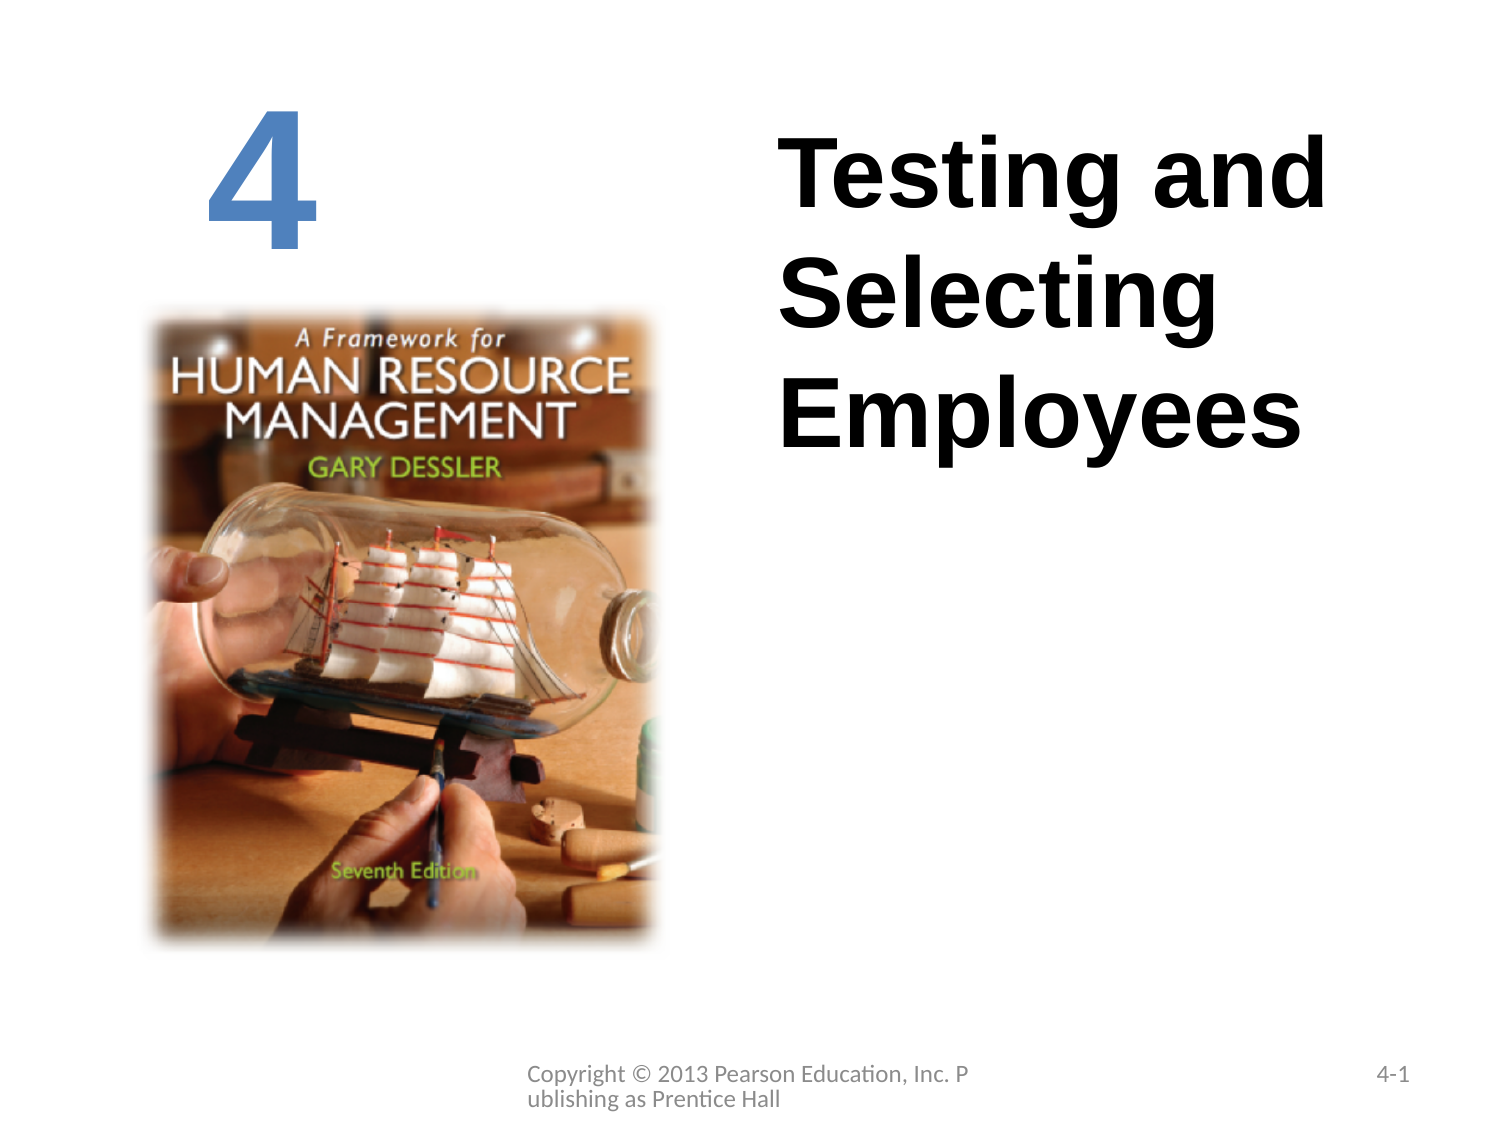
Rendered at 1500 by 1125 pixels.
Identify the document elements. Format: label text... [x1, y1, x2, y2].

picture [137, 299, 667, 957]
text_box Testing and Selecting Employees [762, 99, 1450, 475]
slide_number 4-1 [1074, 1042, 1425, 1103]
text_box 4 [149, 42, 375, 298]
footer Copyright © 2013 Pearson Education, Inc. Publishing as Prentice Hall [512, 1042, 988, 1103]
